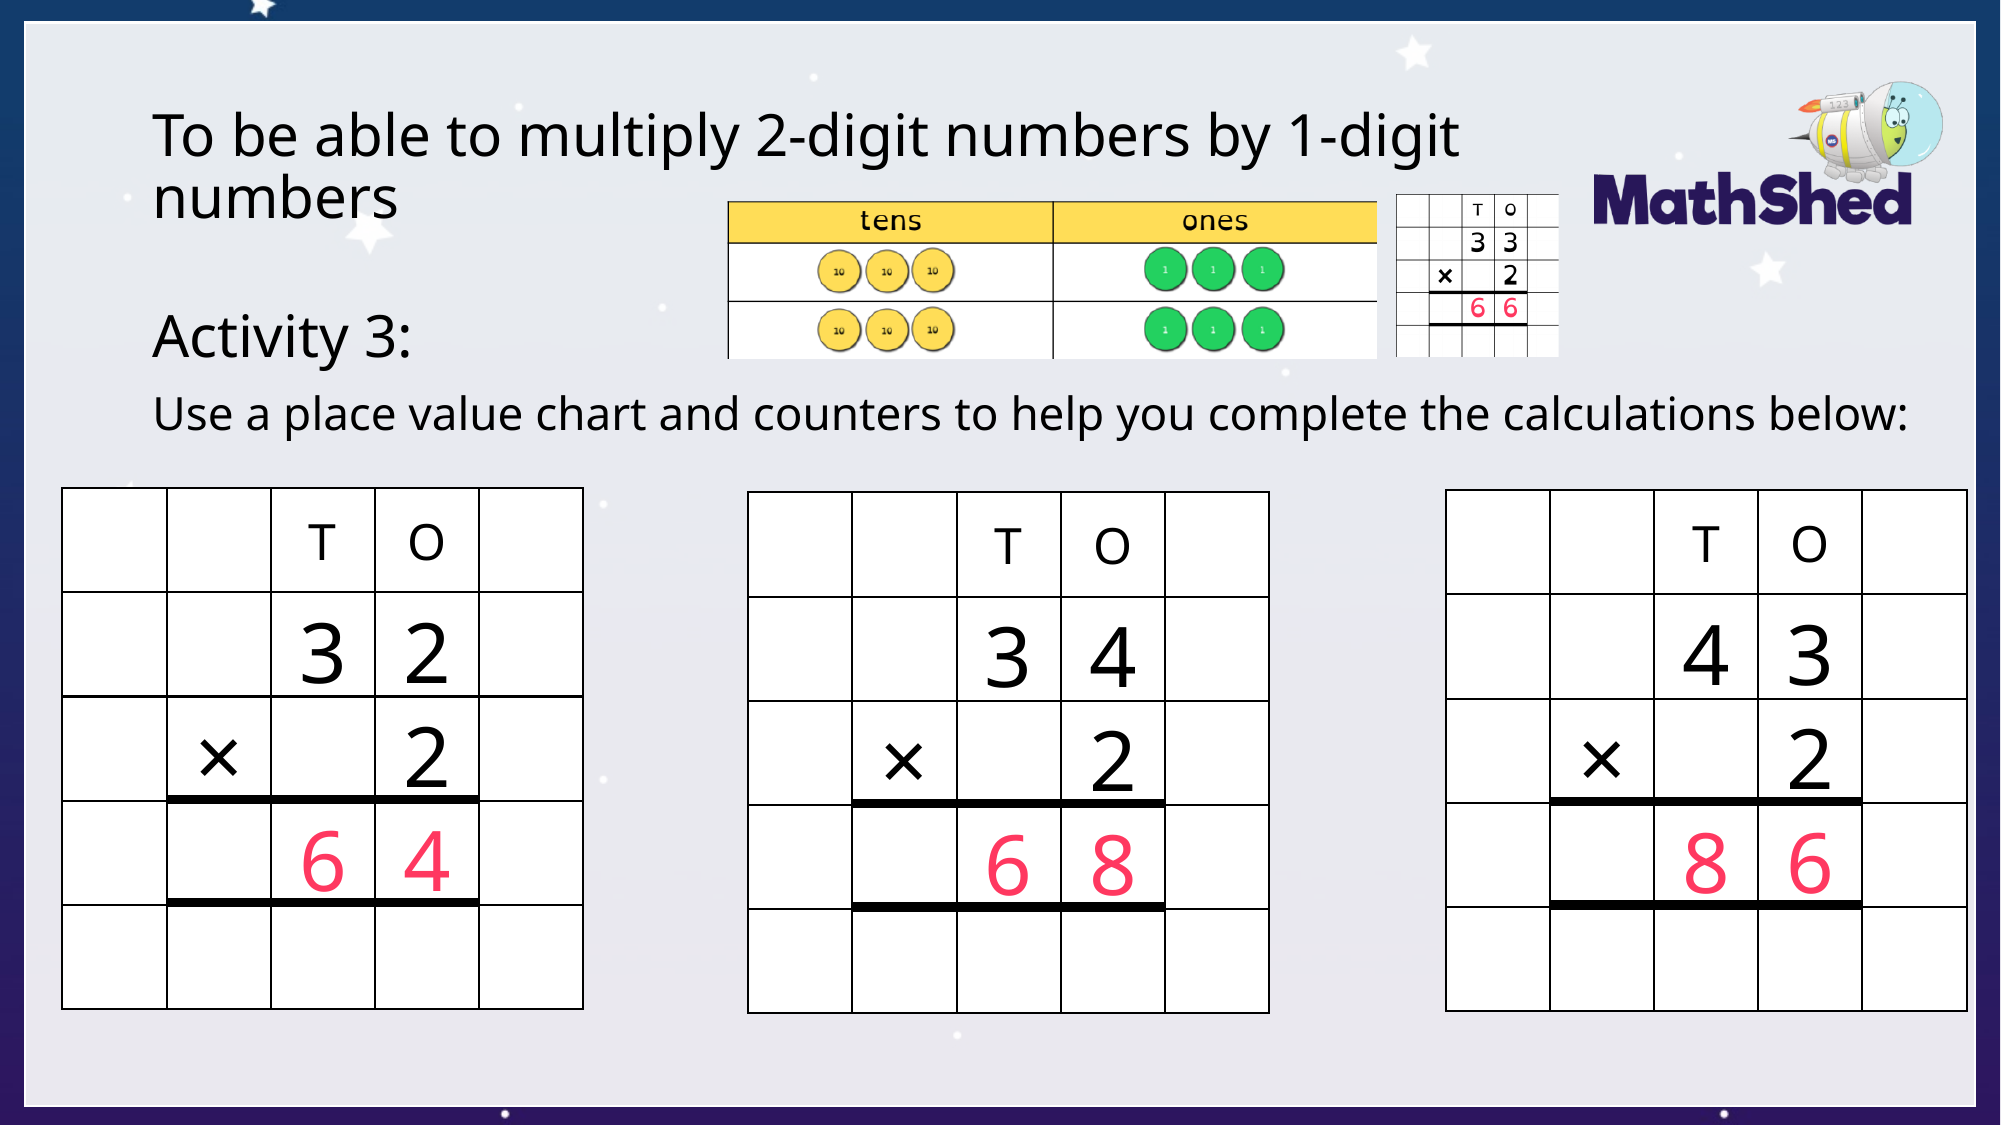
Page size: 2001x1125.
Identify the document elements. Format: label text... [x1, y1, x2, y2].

text_box [166, 904, 270, 1010]
text_box [1496, 387, 1648, 489]
text_box [1164, 700, 1270, 804]
text_box [1445, 489, 1549, 593]
text_box [1164, 908, 1270, 1014]
text_box O [1757, 489, 1861, 593]
text_box [61, 591, 166, 696]
text_box [61, 904, 166, 1010]
text_box [747, 491, 851, 596]
text_box [956, 700, 1060, 799]
title To be able to multiply 2-digit numbers by 1-digit numbers [137, 59, 1578, 278]
text_box [1445, 802, 1549, 906]
text_box [851, 804, 956, 908]
text_box [270, 907, 374, 1010]
text_box [956, 912, 1060, 1014]
text_box [478, 904, 584, 1010]
text_box × [1549, 698, 1653, 797]
text_box 2 [374, 696, 478, 795]
text_box [374, 907, 478, 1010]
text_box [1861, 489, 1968, 593]
text_box [1861, 593, 1968, 698]
text_box [1549, 802, 1653, 900]
text_box [1060, 912, 1164, 1014]
text_box 6 [1757, 806, 1861, 900]
text_box [851, 491, 956, 596]
text_box 4 [374, 804, 478, 898]
text_box [1549, 906, 1653, 1012]
text_box [1861, 906, 1968, 1012]
text_box [166, 591, 270, 696]
text_box [747, 804, 851, 908]
text_box [1164, 596, 1270, 700]
list Activity 3: Use a place value chart and counters to help you complete the calculations below: [137, 299, 1967, 1014]
text_box × [166, 696, 270, 795]
text_box [61, 696, 166, 800]
text_box [478, 696, 584, 800]
text_box [270, 696, 374, 795]
text_box [747, 700, 851, 804]
text_box 3 [956, 596, 1060, 700]
text_box 2 [1060, 700, 1164, 799]
text_box 3 [270, 591, 374, 696]
text_box [1164, 491, 1270, 596]
text_box [1653, 698, 1757, 797]
text_box [166, 487, 270, 591]
text_box 4 [1060, 596, 1164, 700]
text_box [851, 908, 956, 1014]
text_box O [1060, 491, 1164, 596]
text_box [1549, 489, 1653, 593]
text_box × [851, 700, 956, 804]
picture [0, 0, 2001, 1125]
text_box [747, 596, 851, 700]
text_box [1861, 802, 1968, 906]
text_box 8 [1653, 806, 1757, 900]
text_box T [270, 487, 374, 591]
text_box [1653, 910, 1757, 1012]
text_box 3 [1757, 593, 1861, 698]
text_box [747, 908, 851, 1014]
text_box T [956, 491, 1060, 596]
text_box [61, 487, 166, 591]
text_box [1861, 698, 1968, 802]
text_box 2 [1757, 698, 1861, 797]
text_box [166, 800, 270, 898]
text_box 4 [1653, 593, 1757, 698]
text_box [478, 487, 584, 591]
text_box O [374, 487, 478, 591]
text_box [478, 591, 584, 696]
text_box [1445, 593, 1549, 698]
text_box [1445, 698, 1549, 802]
text_box 2 [374, 591, 478, 696]
text_box [61, 800, 166, 904]
text_box [1445, 906, 1549, 1012]
text_box 6 [956, 808, 1060, 902]
text_box [1164, 804, 1270, 908]
text_box [1549, 593, 1653, 698]
text_box [1757, 910, 1861, 1012]
text_box [478, 800, 584, 904]
text_box 6 [270, 804, 374, 898]
text_box T [1653, 489, 1757, 593]
text_box [851, 596, 956, 700]
text_box 8 [1060, 808, 1164, 902]
